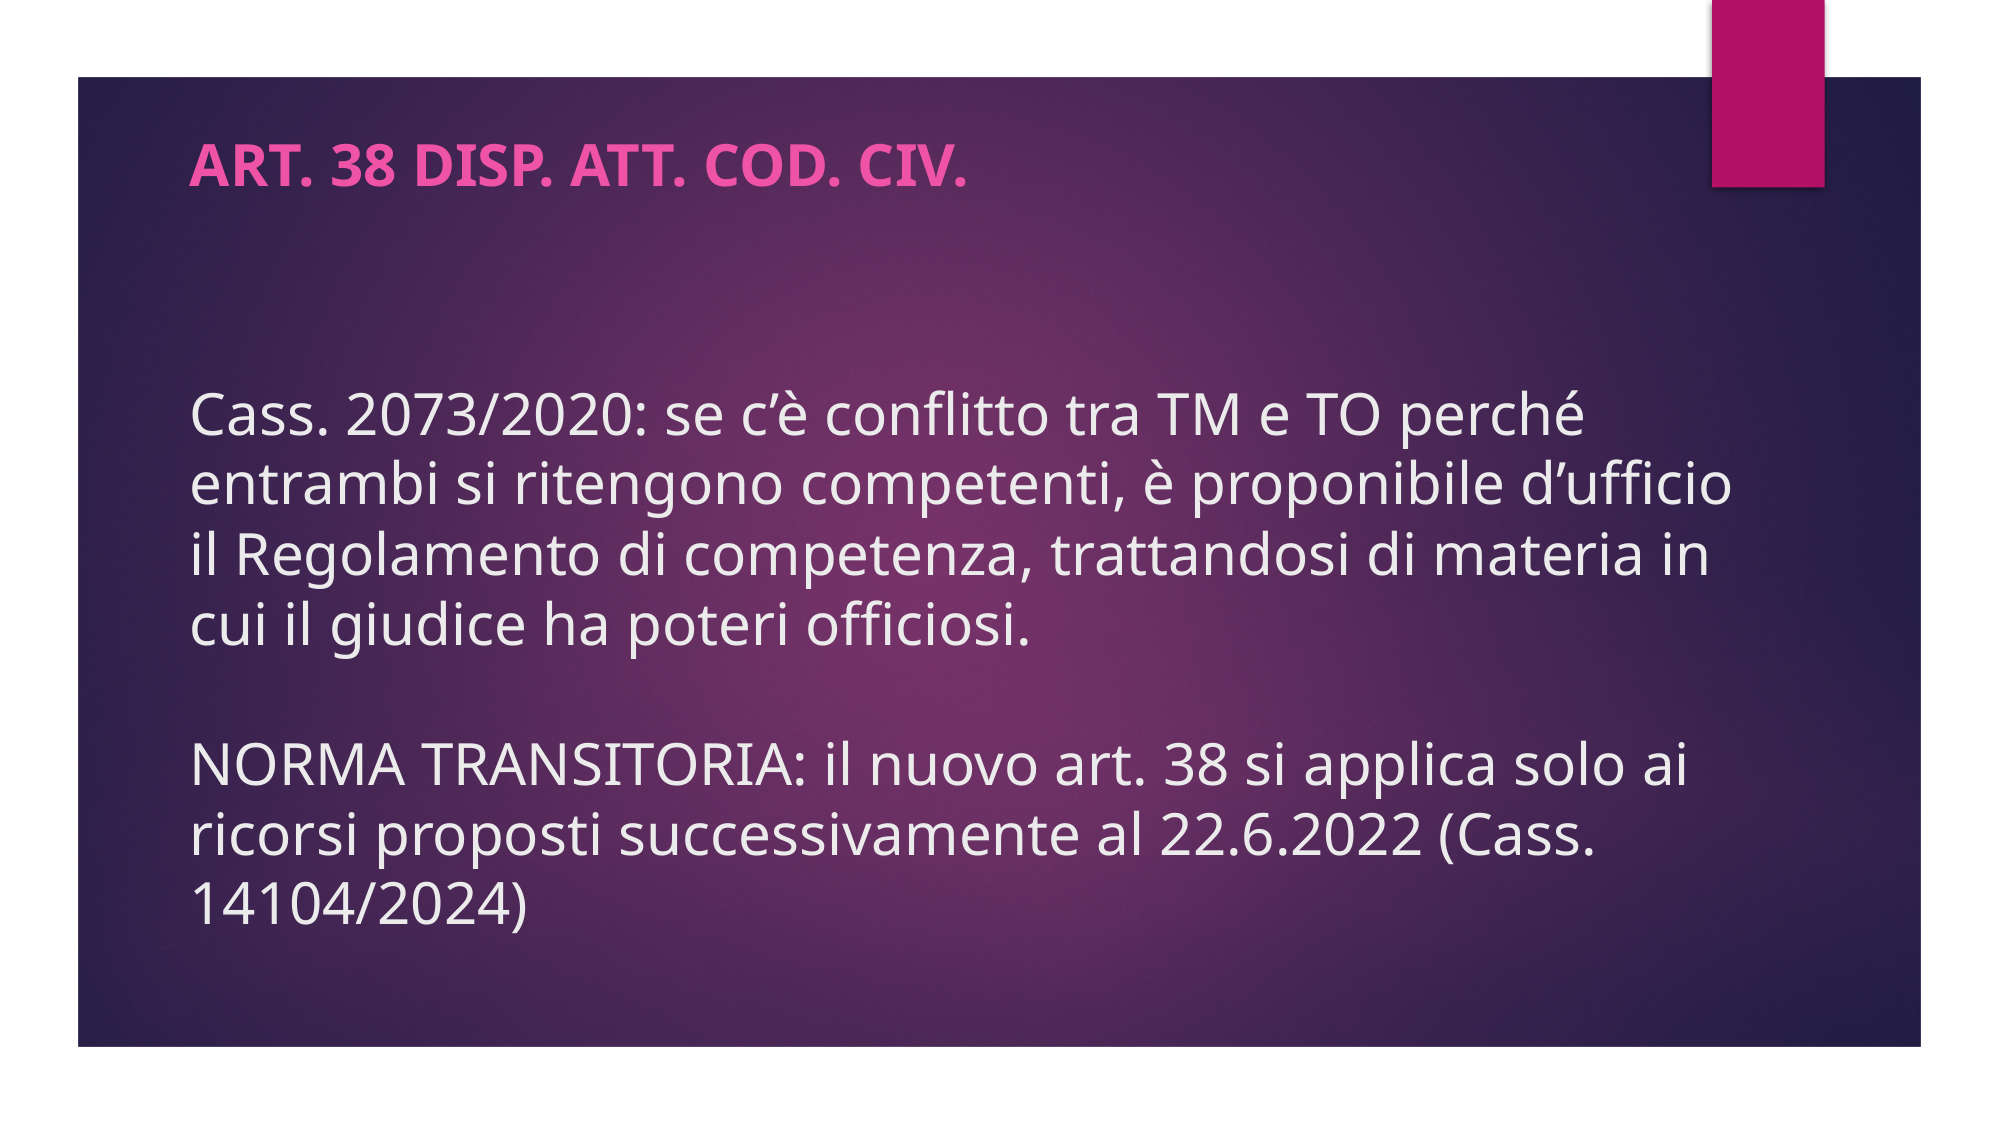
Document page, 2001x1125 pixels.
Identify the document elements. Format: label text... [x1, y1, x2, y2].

subtitle ART. 38 DISP. ATT. COD. CIV. [174, 120, 1630, 294]
title Cass. 2073/2020: se c’è conflitto tra TM e TO perché entrambi si ritengono competenti, è proponibile d’ufficio il Regolamento di competenza, trattandosi di materia in cui il giudice ha poteri officiosi. NORMA TRANSITORIA: il nuovo art. 38 si applica solo ai ricorsi proposti successivamente al 22.6.2022 (Cass. 14104/2024) [174, 257, 1786, 945]
